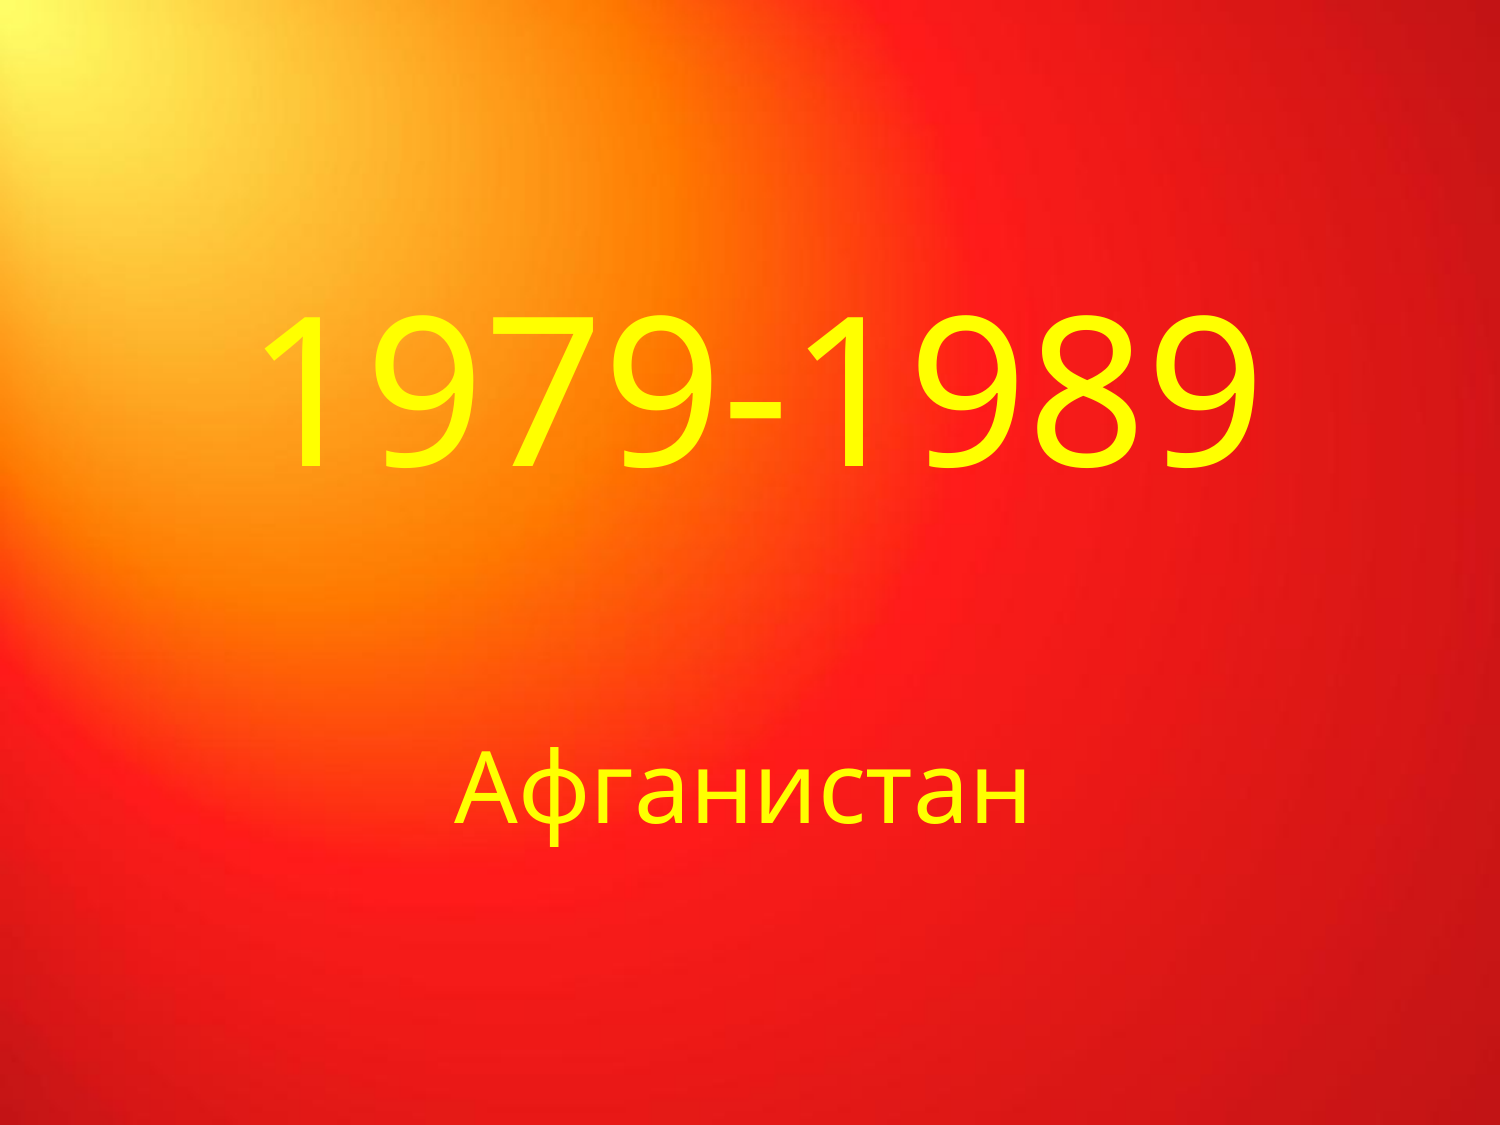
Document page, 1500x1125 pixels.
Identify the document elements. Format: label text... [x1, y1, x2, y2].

picture [0, 0, 1500, 1125]
subtitle Афганистан [419, 715, 1070, 882]
title 1979-1989 [229, 172, 1282, 594]
